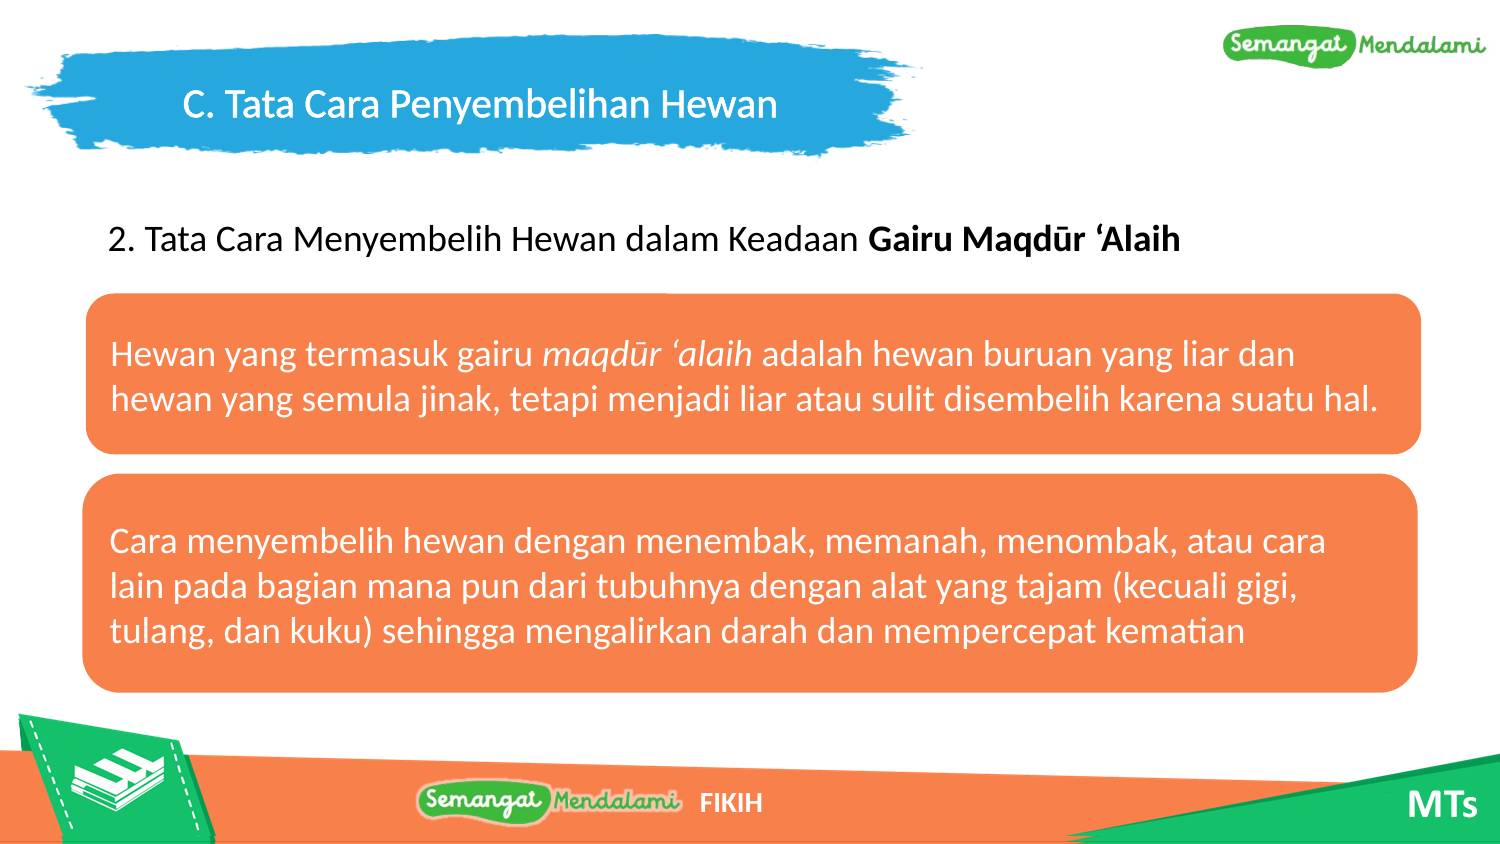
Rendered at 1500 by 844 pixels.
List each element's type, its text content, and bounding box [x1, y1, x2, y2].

text_box 2. Tata Cara Menyembelih Hewan dalam Keadaan Gairu Maqdūr ‘Alaih [93, 206, 1443, 267]
text_box Cara menyembelih hewan dengan menembak, memanah, menombak, atau cara lain pada bagian mana pun dari tubuhnya dengan alat yang tajam (kecuali gigi, tulang, dan kuku) sehingga mengalirkan darah dan mempercepat kematian [82, 473, 1418, 693]
picture [1217, 15, 1490, 75]
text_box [0, 696, 1500, 844]
picture [24, 34, 924, 163]
text_box Hewan yang termasuk gairu maqdūr ‘alaih adalah hewan buruan yang liar dan hewan yang semula jinak, tetapi menjadi liar atau sulit disembelih karena suatu hal. [85, 293, 1422, 455]
